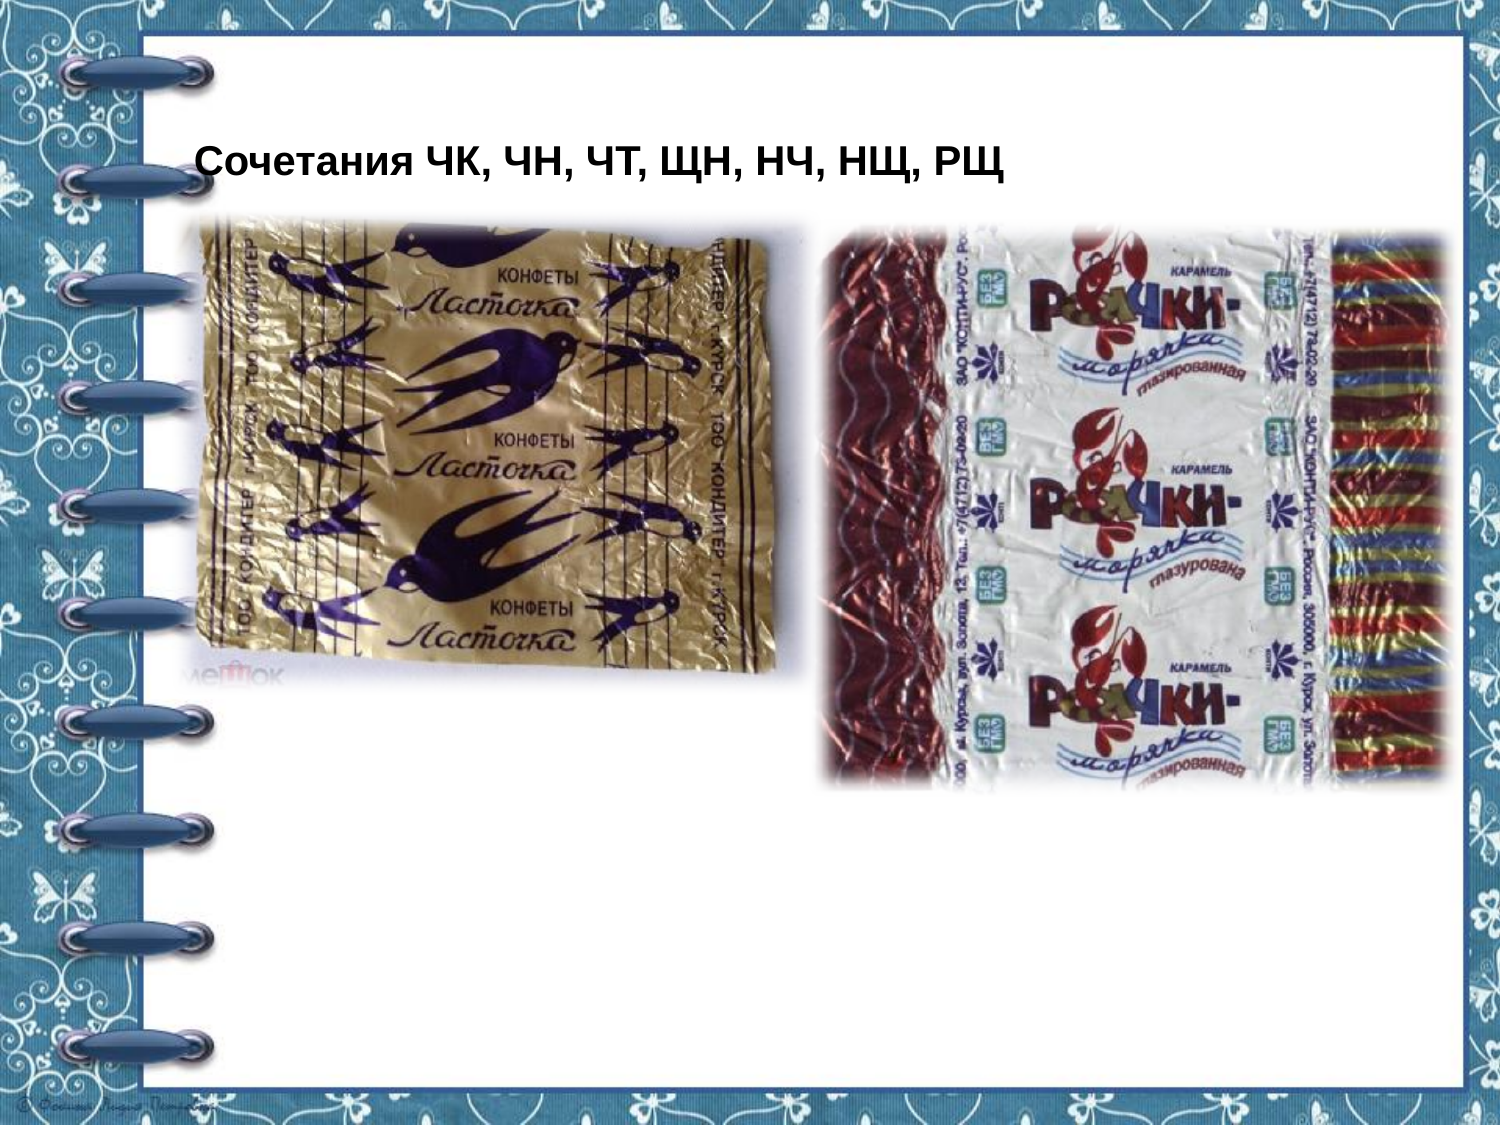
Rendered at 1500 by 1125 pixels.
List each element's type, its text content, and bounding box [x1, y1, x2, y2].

picture [0, 0, 1500, 1125]
text_box Сочетания ЧК, ЧН, ЧТ, ЩН, НЧ, НЩ, РЩ [179, 101, 1019, 192]
